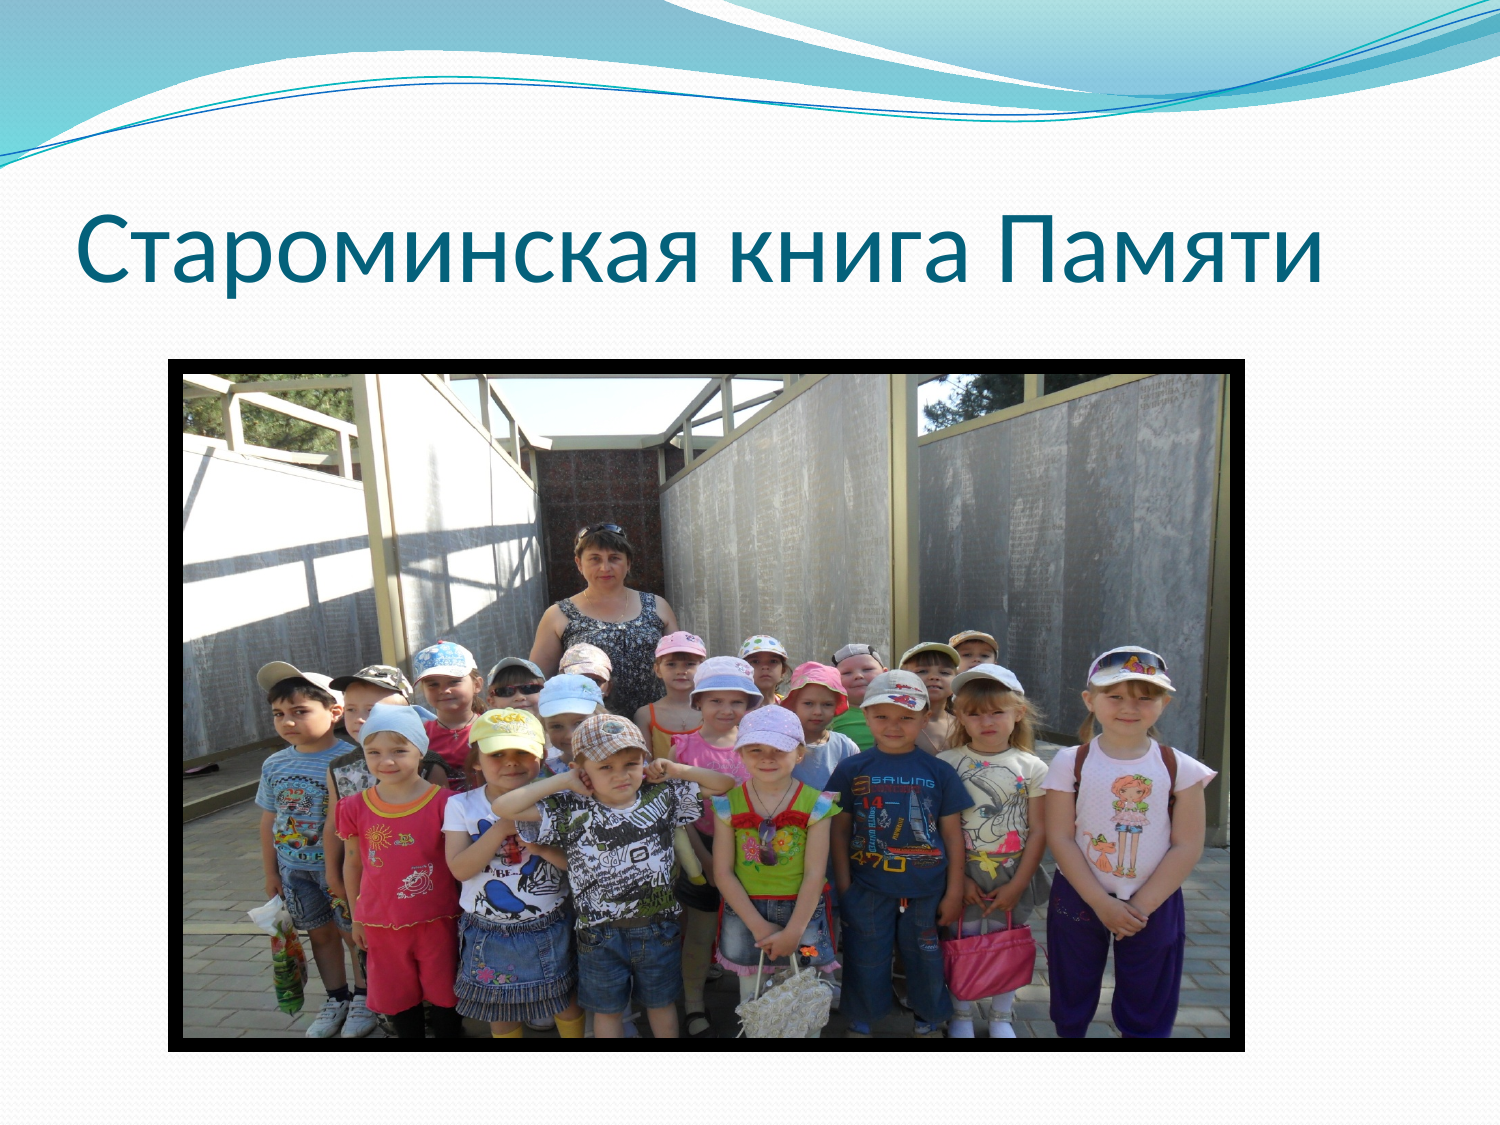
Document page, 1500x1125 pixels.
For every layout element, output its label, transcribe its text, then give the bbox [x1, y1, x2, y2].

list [182, 373, 1231, 1038]
title Староминская книга Памяти [75, 115, 1425, 303]
